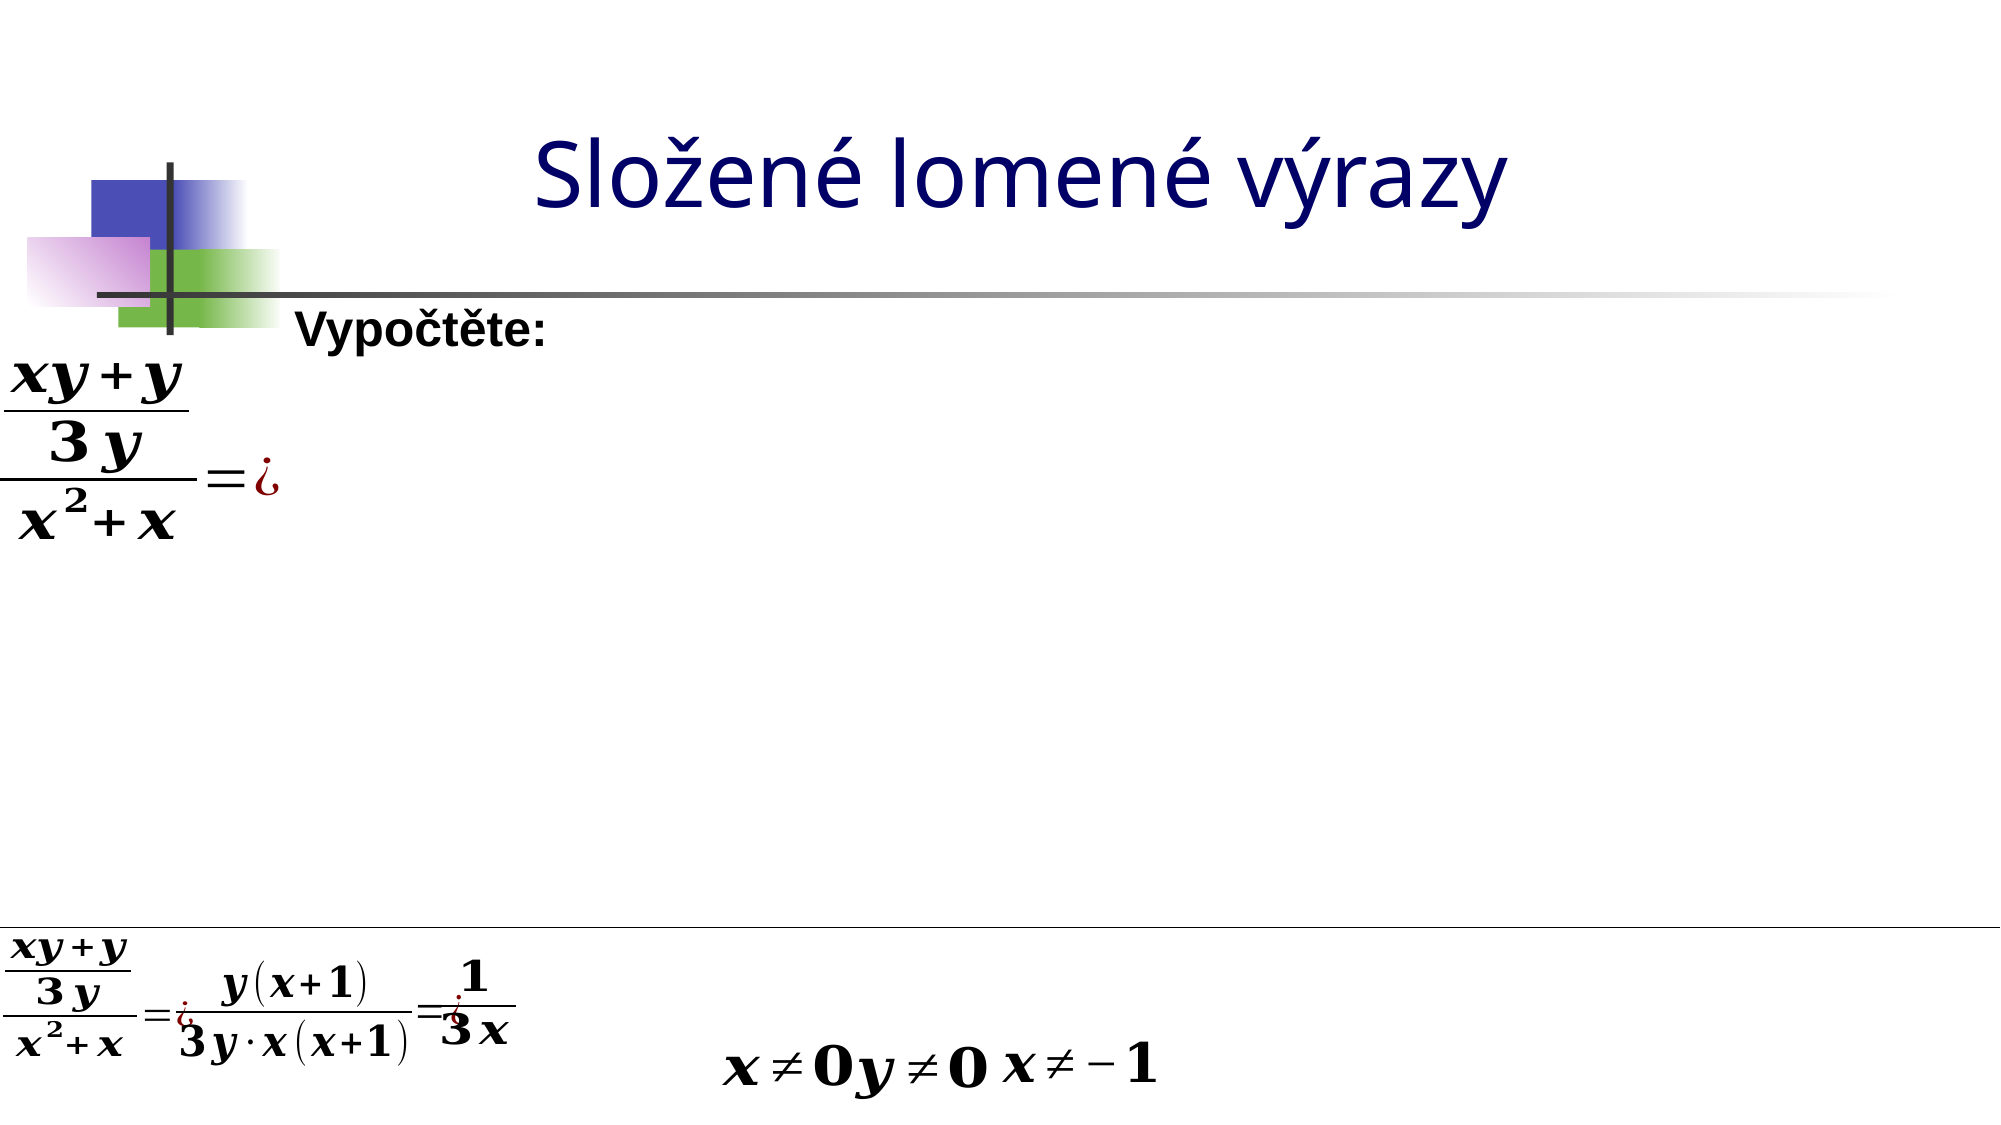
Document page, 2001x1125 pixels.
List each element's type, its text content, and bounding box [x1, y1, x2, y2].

text_box Vypočtěte: [279, 290, 581, 362]
text_box Složené lomené výrazy [416, 113, 1626, 228]
